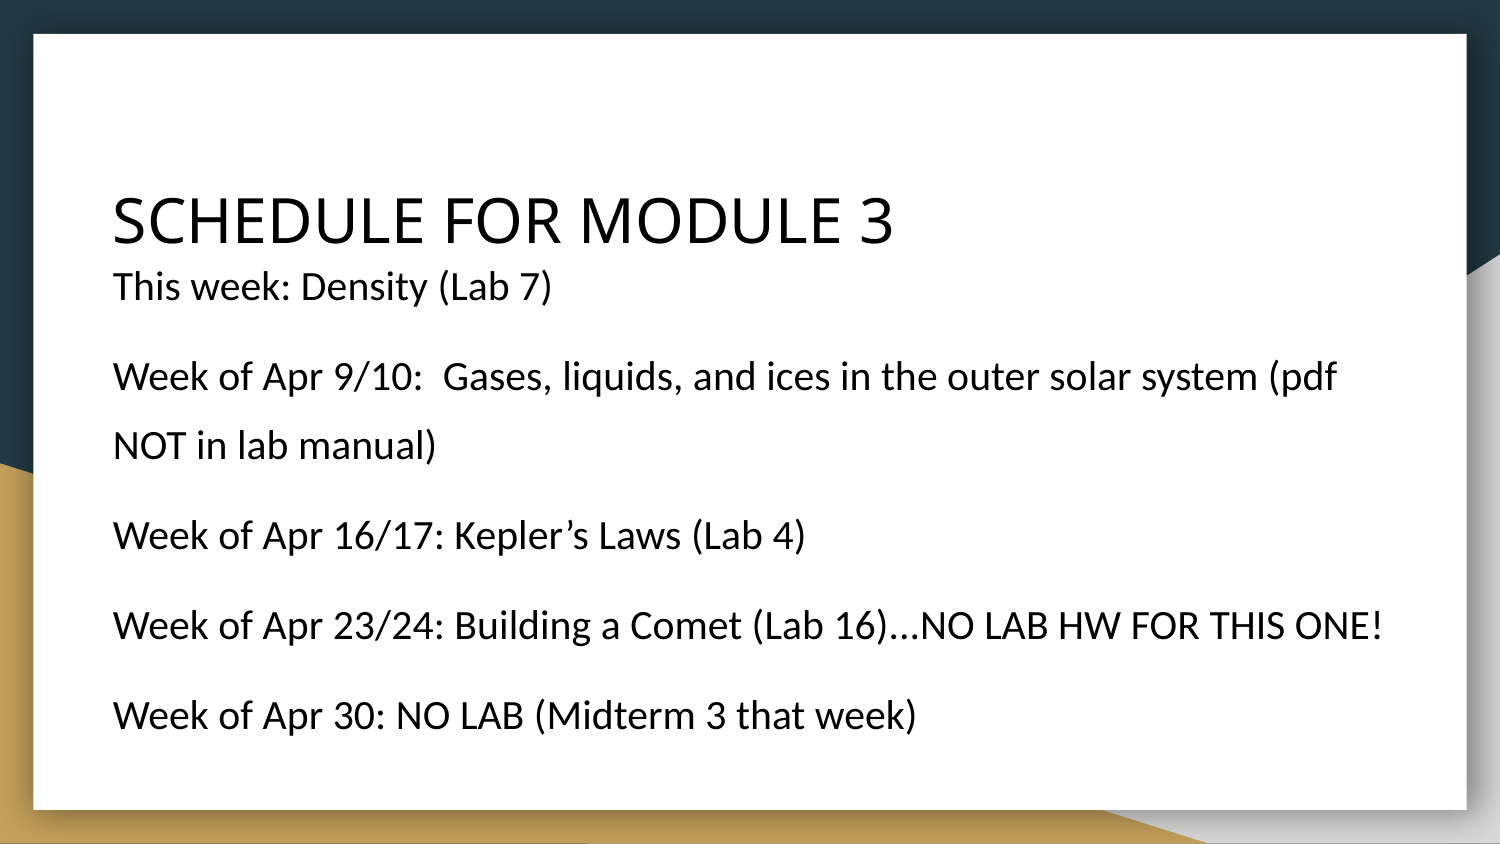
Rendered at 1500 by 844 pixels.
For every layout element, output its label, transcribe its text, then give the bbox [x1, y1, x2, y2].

list This week: Density (Lab 7) Week of Apr 9/10: Gases, liquids, and ices in the outer solar system (pdf NOT in lab manual) Week of Apr 16/17: Kepler’s Laws (Lab 4) Week of Apr 23/24: Building a Comet (Lab 16)...NO LAB HW FOR THIS ONE! Week of Apr 30: NO LAB (Midterm 3 that week) [97, 225, 1402, 742]
title SCHEDULE FOR MODULE 3 [97, 112, 1330, 225]
